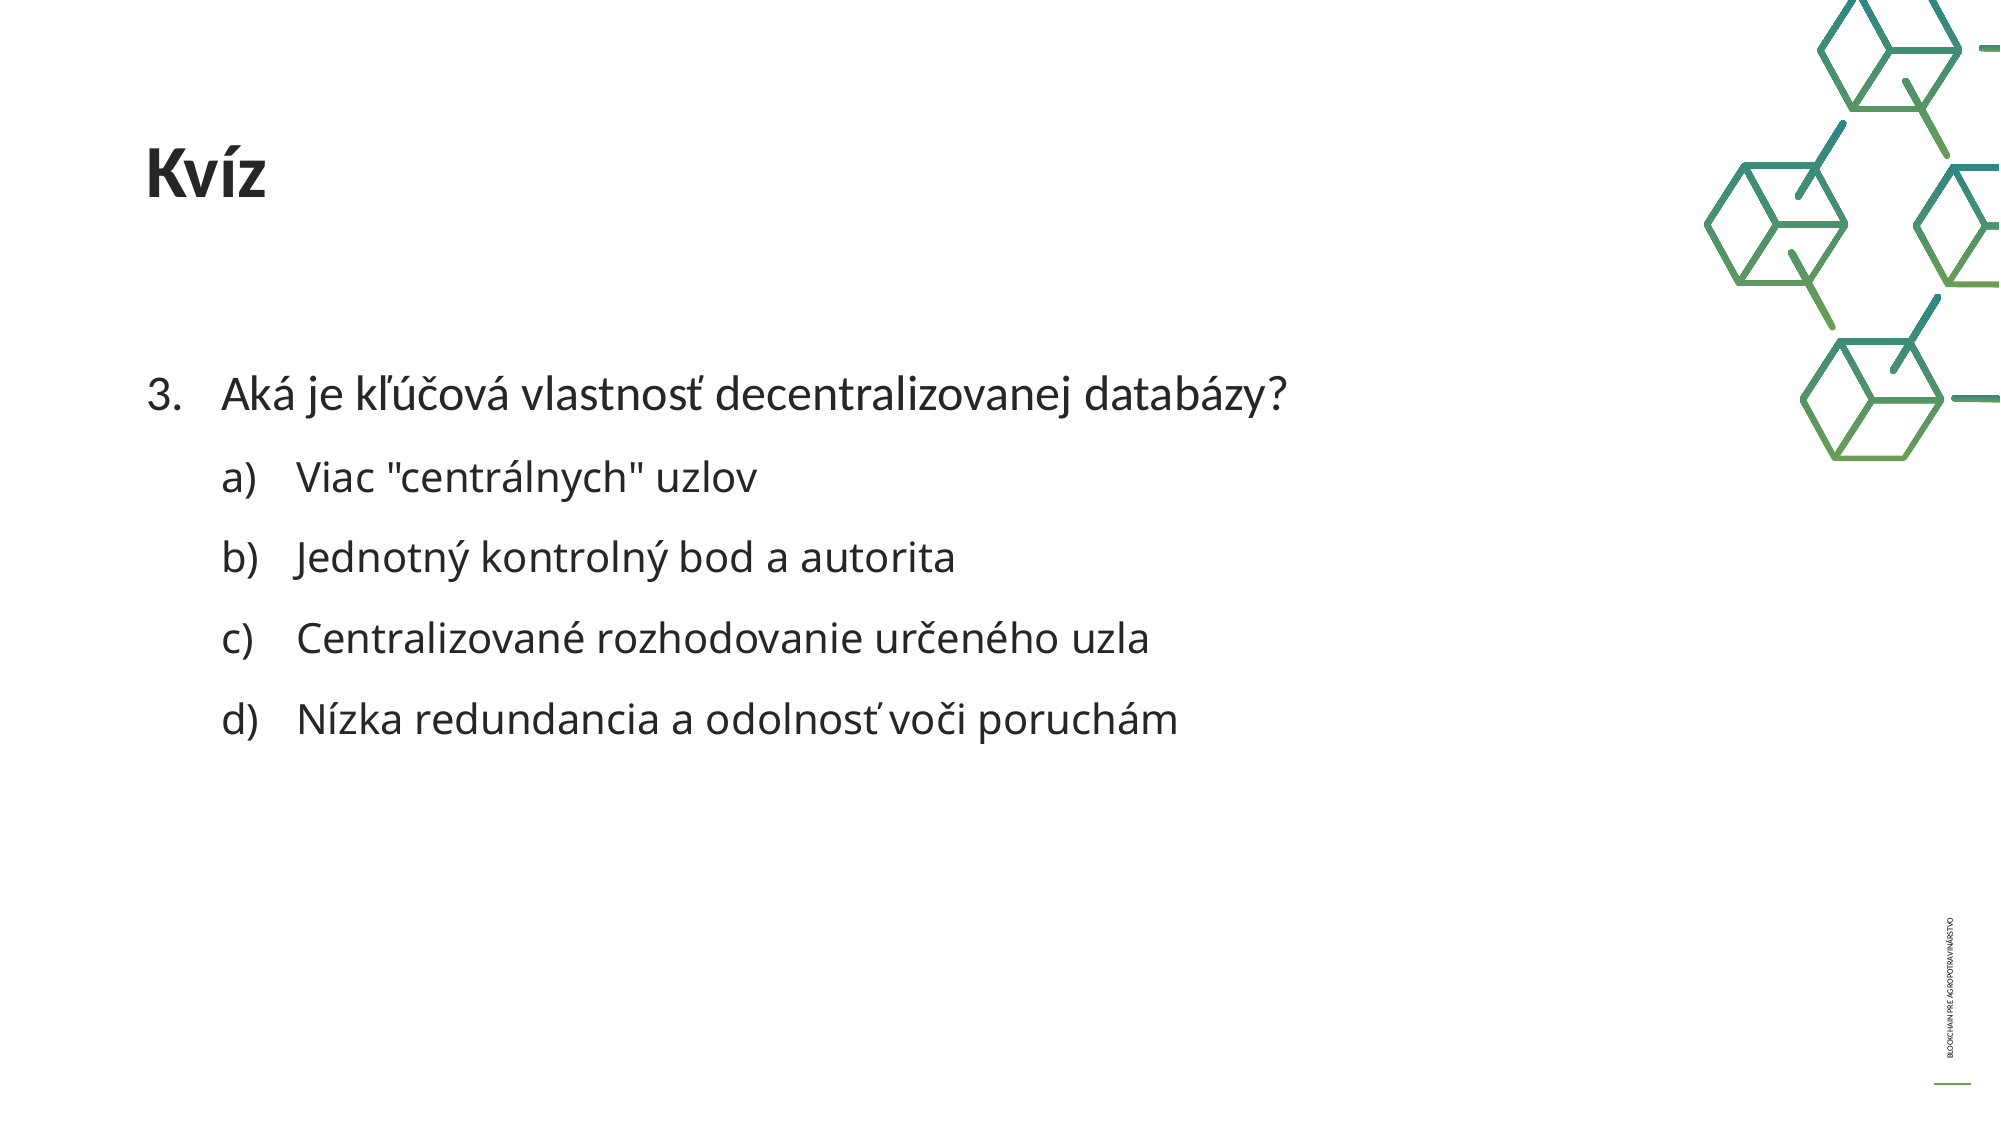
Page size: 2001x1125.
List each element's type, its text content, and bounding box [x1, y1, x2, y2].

list Aká je kľúčová vlastnosť decentralizovanej databázy? Viac "centrálnych" uzlov Jednotný kontrolný bod a autorita Centralizované rozhodovanie určeného uzla Nízka redundancia a odolnosť voči poruchám [130, 348, 1869, 1035]
list Kvíz [130, 124, 1698, 337]
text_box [1703, 0, 2000, 462]
